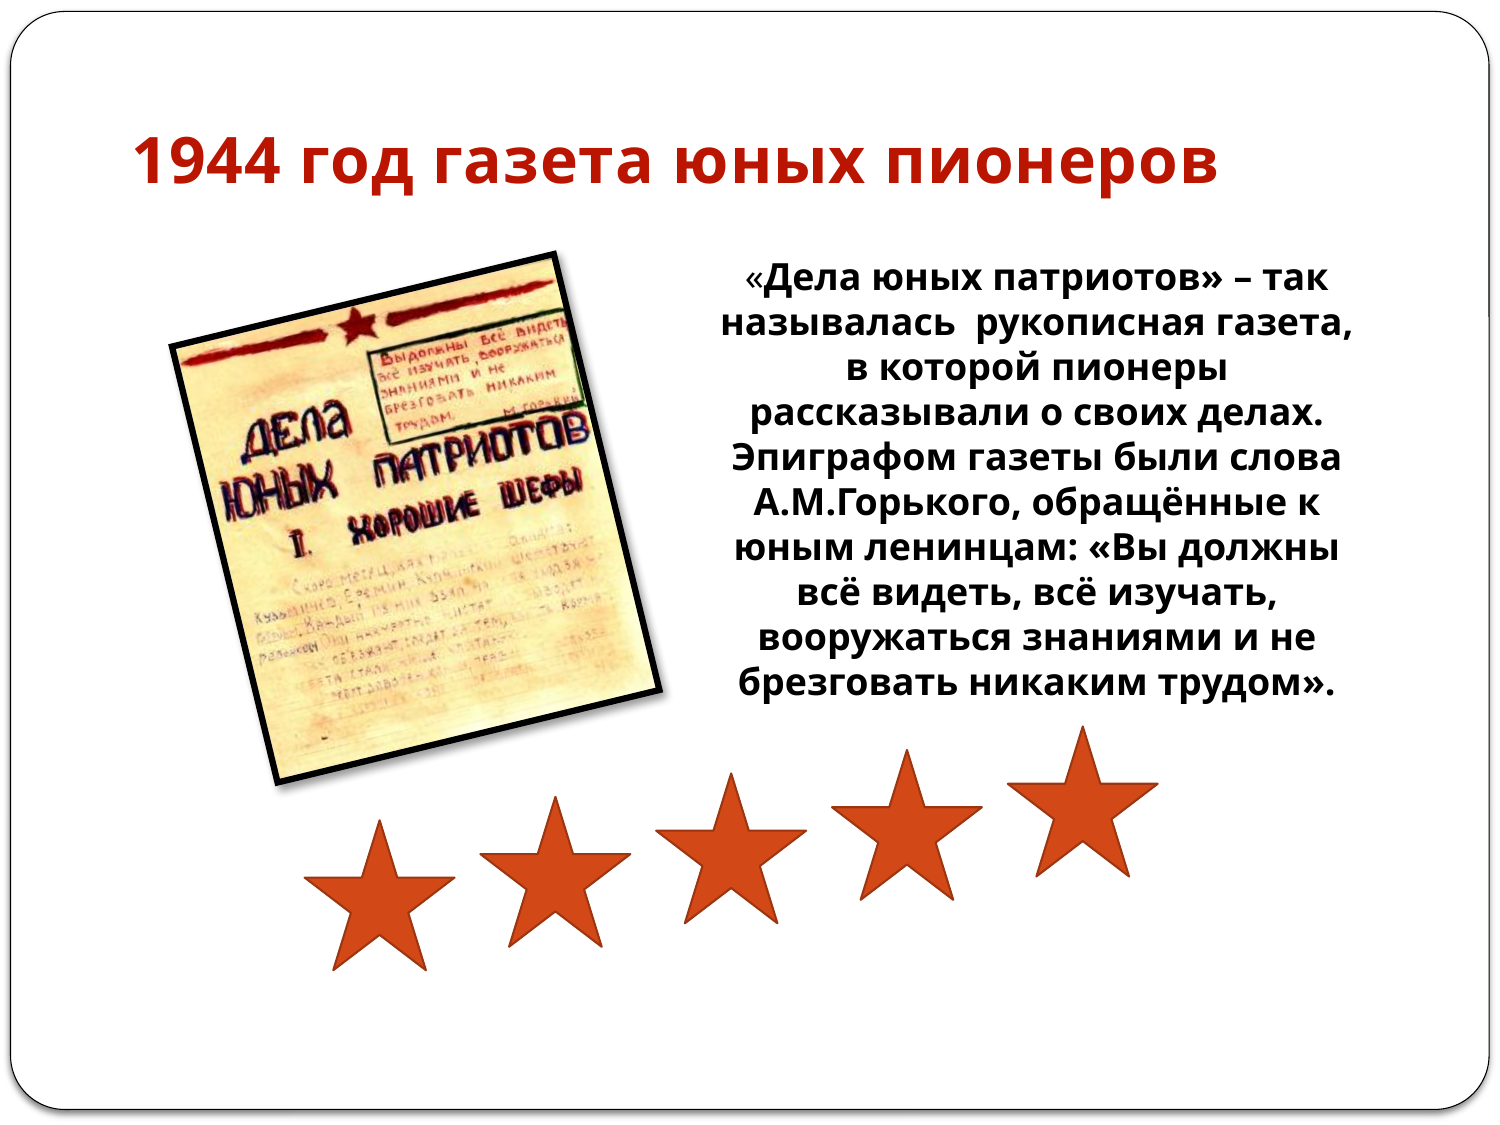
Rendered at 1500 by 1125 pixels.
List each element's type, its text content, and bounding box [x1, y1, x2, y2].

picture [610, 504, 655, 698]
text_box [479, 795, 632, 948]
text_box [655, 772, 808, 925]
text_box [830, 748, 983, 901]
picture [271, 740, 435, 778]
title 1944 год газета юных пионеров [117, 105, 1245, 211]
picture [177, 339, 222, 534]
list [222, 296, 610, 740]
text_box «Дела юных патриотов» – так называлась рукописная газета, в которой пионеры рассказывали о своих делах. Эпиграфом газеты были слова А.М.Горького, обращённые к юным ленинцам: «Вы должны всё видеть, всё изучать, вооружаться знаниями и не брезговать никаким трудом». [691, 246, 1383, 711]
text_box [1006, 725, 1159, 878]
text_box [303, 819, 456, 972]
picture [399, 259, 560, 296]
